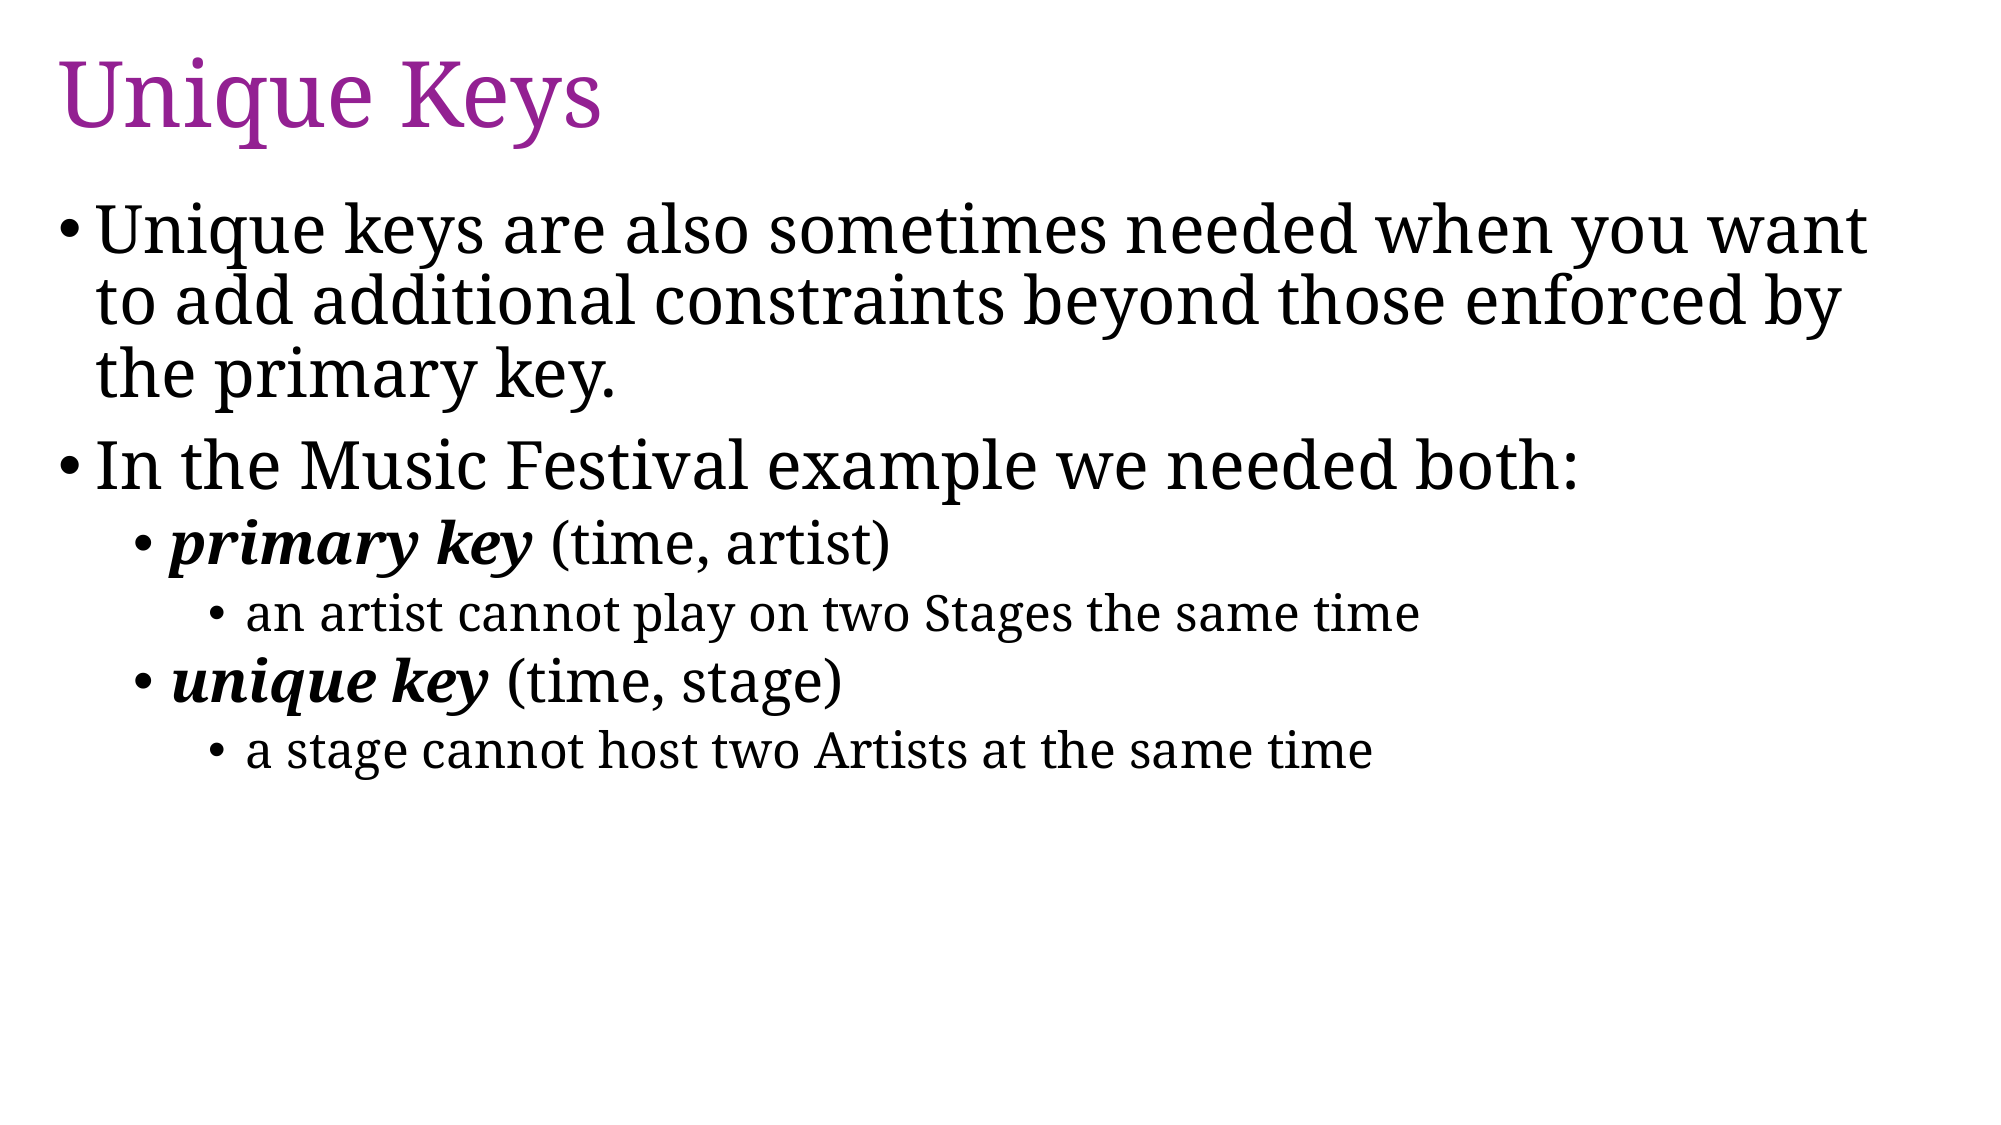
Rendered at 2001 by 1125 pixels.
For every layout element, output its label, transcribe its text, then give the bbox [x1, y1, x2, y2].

list Unique keys are also sometimes needed when you want to add additional constraints beyond those enforced by the primary key. In the Music Festival example we needed both: primary key (time, artist) an artist cannot play on two Stages the same time unique key (time, stage) a stage cannot host two Artists at the same time [43, 188, 1953, 1106]
title Unique Keys [43, 25, 1953, 171]
